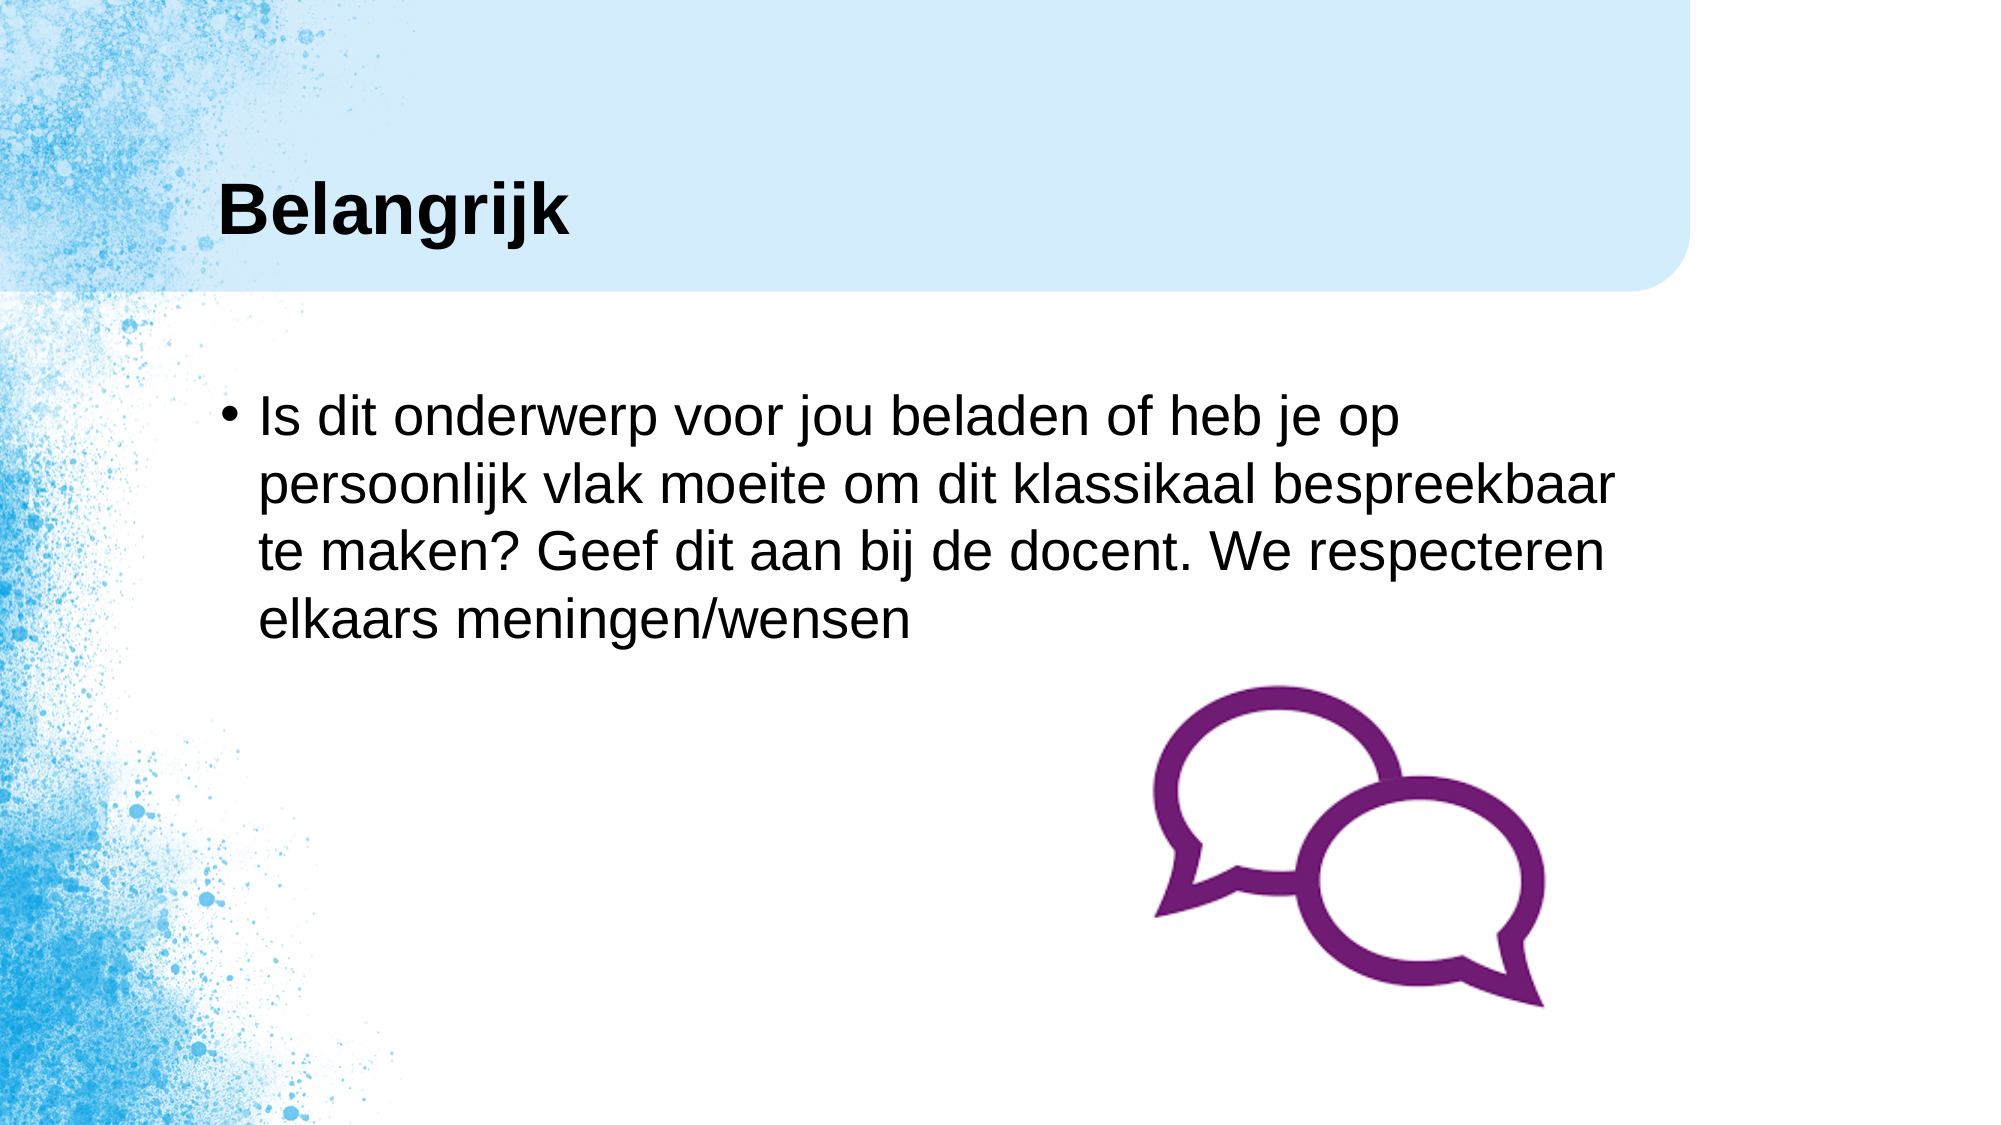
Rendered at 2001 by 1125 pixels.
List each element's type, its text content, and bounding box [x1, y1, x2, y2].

picture [0, 0, 415, 1125]
picture [1049, 667, 1651, 1028]
title Belangrijk [217, 61, 1556, 250]
list Is dit onderwerp voor jou beladen of heb je op persoonlijk vlak moeite om dit klassikaal bespreekbaar te maken? Geef dit aan bij de docent. We respecteren elkaars meningen/wensen [220, 379, 1650, 735]
